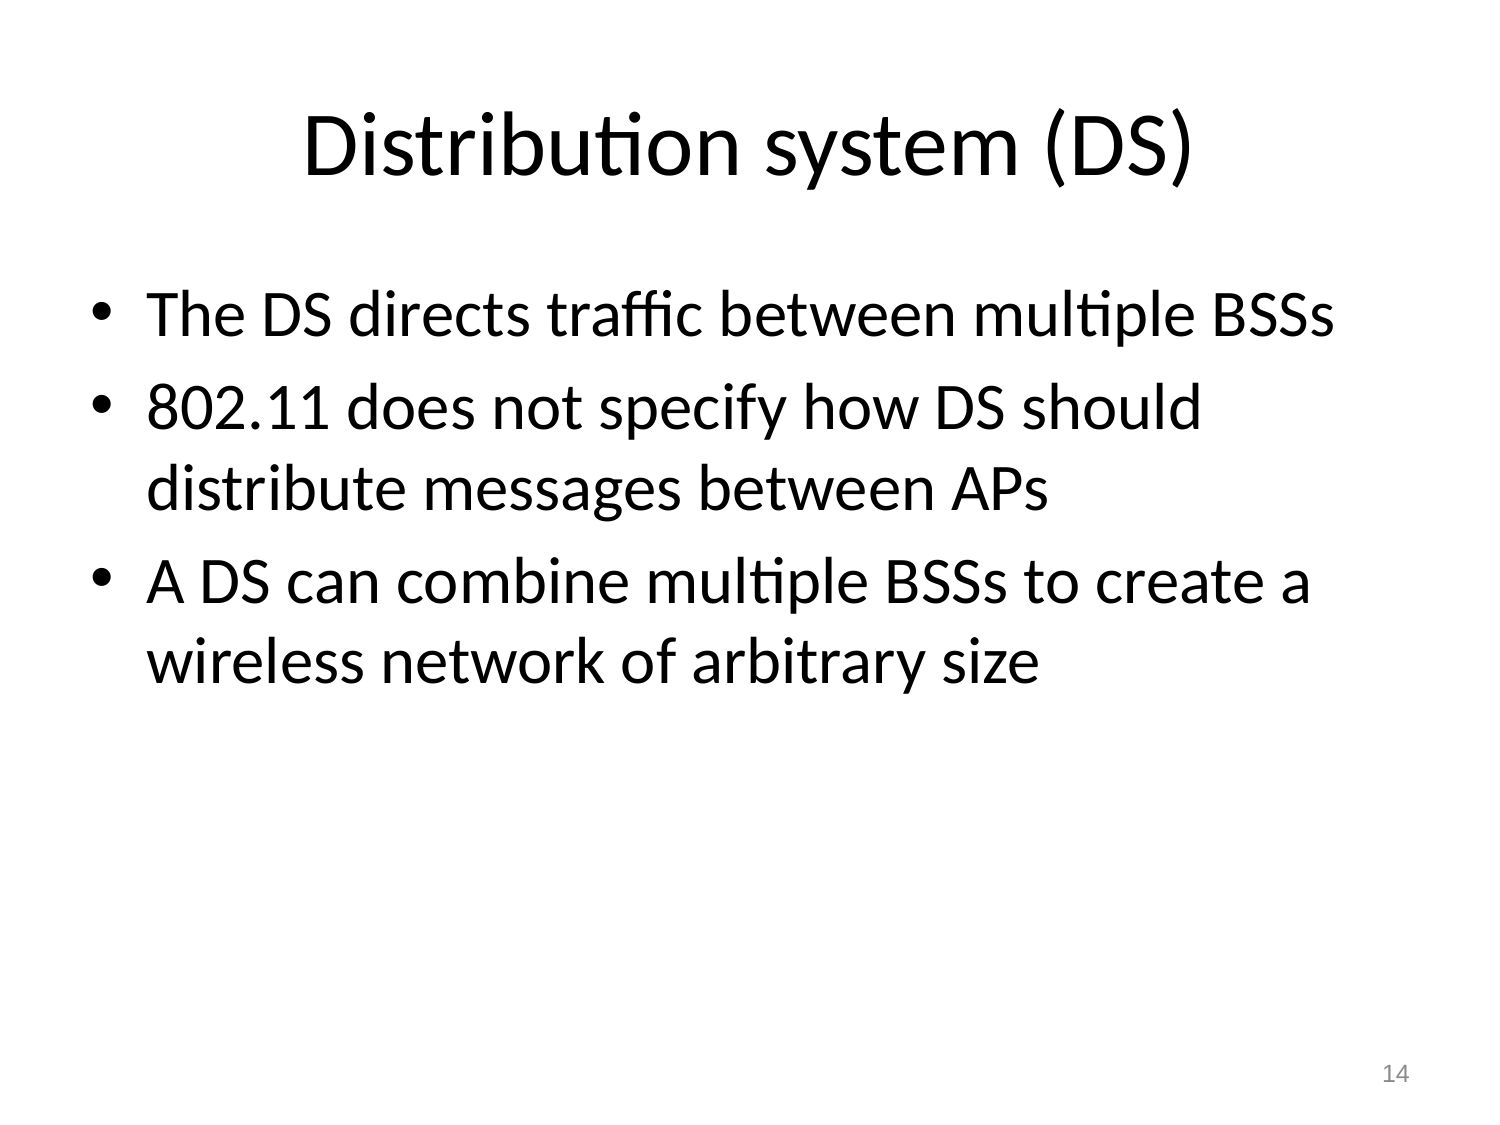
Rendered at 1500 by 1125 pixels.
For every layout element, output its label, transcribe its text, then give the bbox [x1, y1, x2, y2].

slide_number 14 [1074, 1042, 1425, 1103]
list The DS directs traffic between multiple BSSs 802.11 does not specify how DS should distribute messages between APs A DS can combine multiple BSSs to create a wireless network of arbitrary size [74, 262, 1426, 1006]
title Distribution system (DS) [74, 44, 1426, 233]
